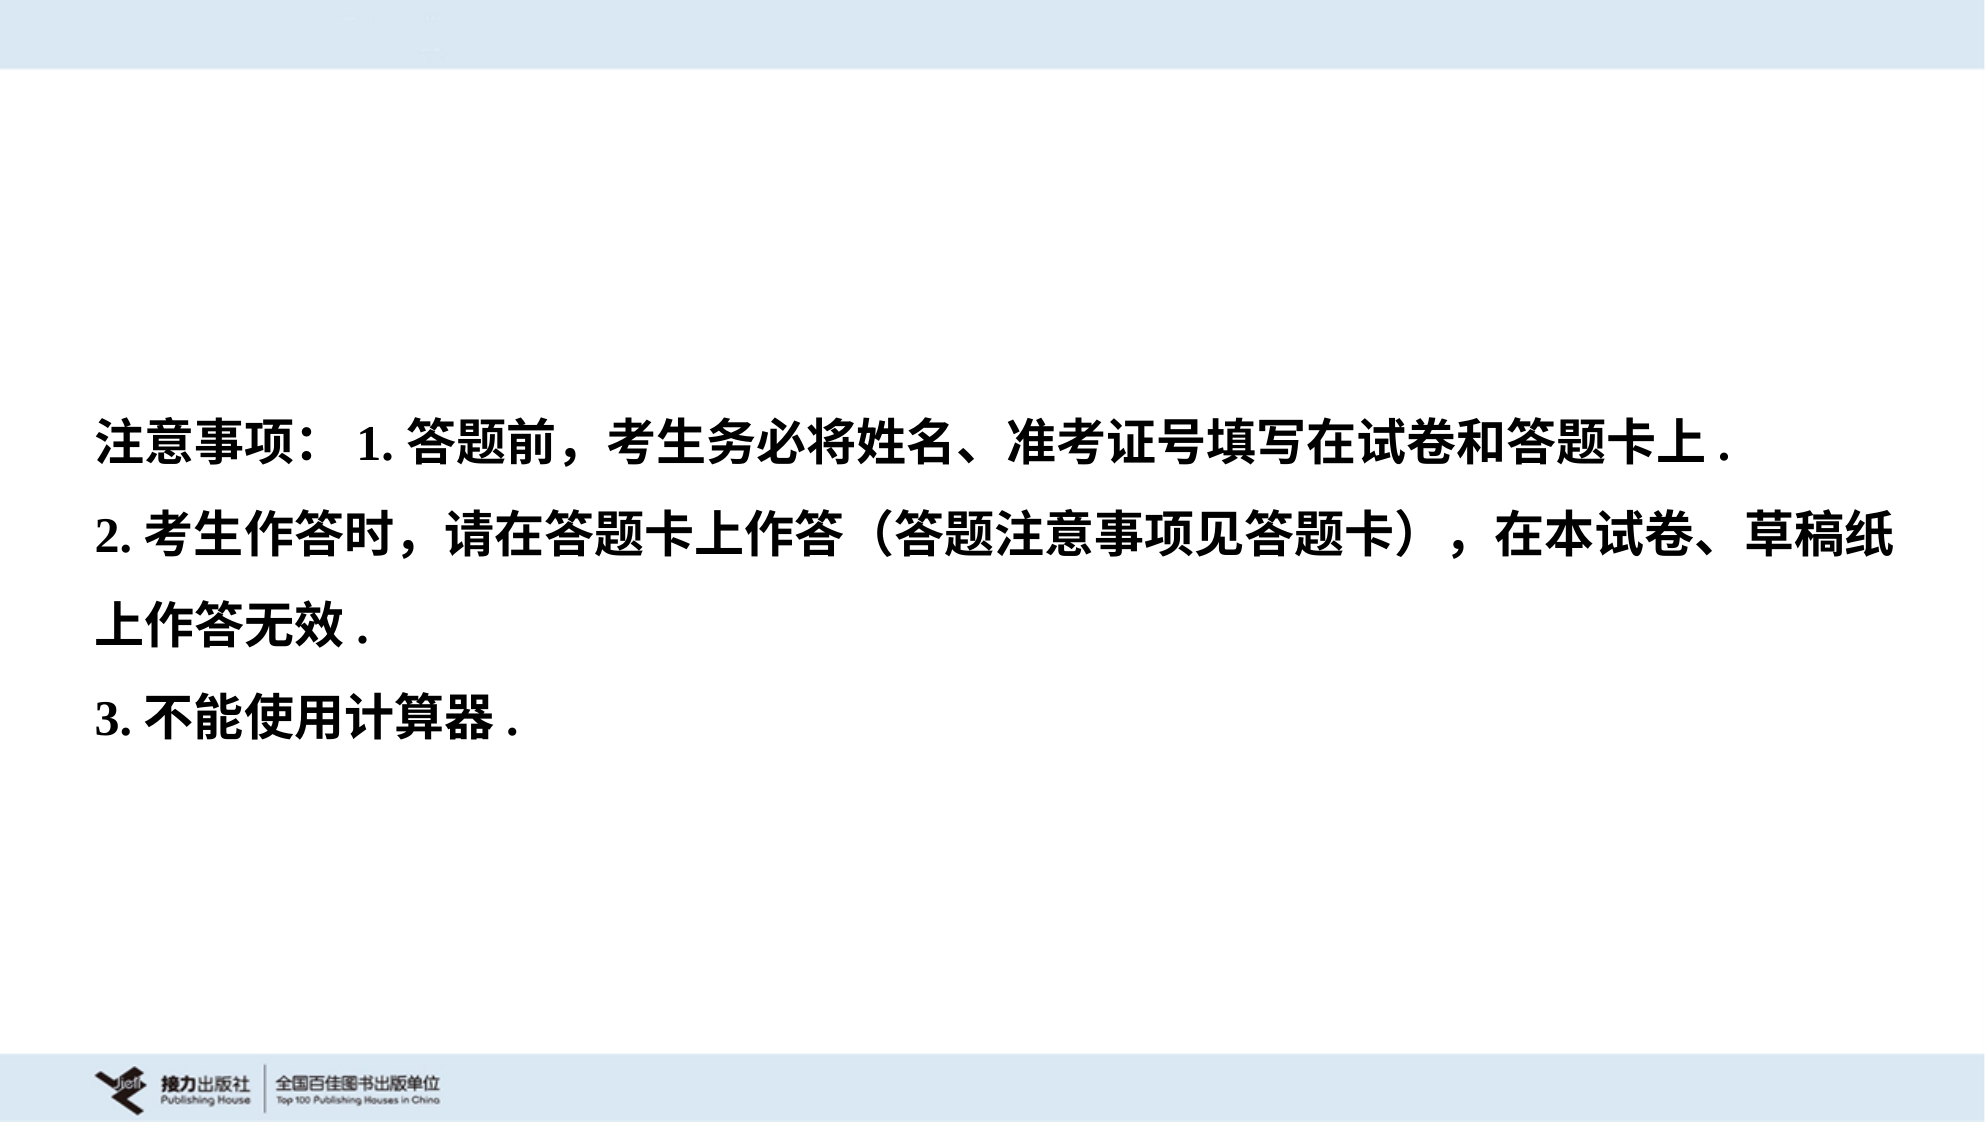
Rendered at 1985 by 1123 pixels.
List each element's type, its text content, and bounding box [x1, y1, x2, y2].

text_box 注意事项：1.答题前，考生务必将姓名、准考证号填写在试卷和答题卡上. 2.考生作答时，请在答题卡上作答（答题注意事项见答题卡），在本试卷、草稿纸 上作答无效. 3.不能使用计算器. [94, 378, 1892, 746]
picture [0, 0, 1985, 1122]
